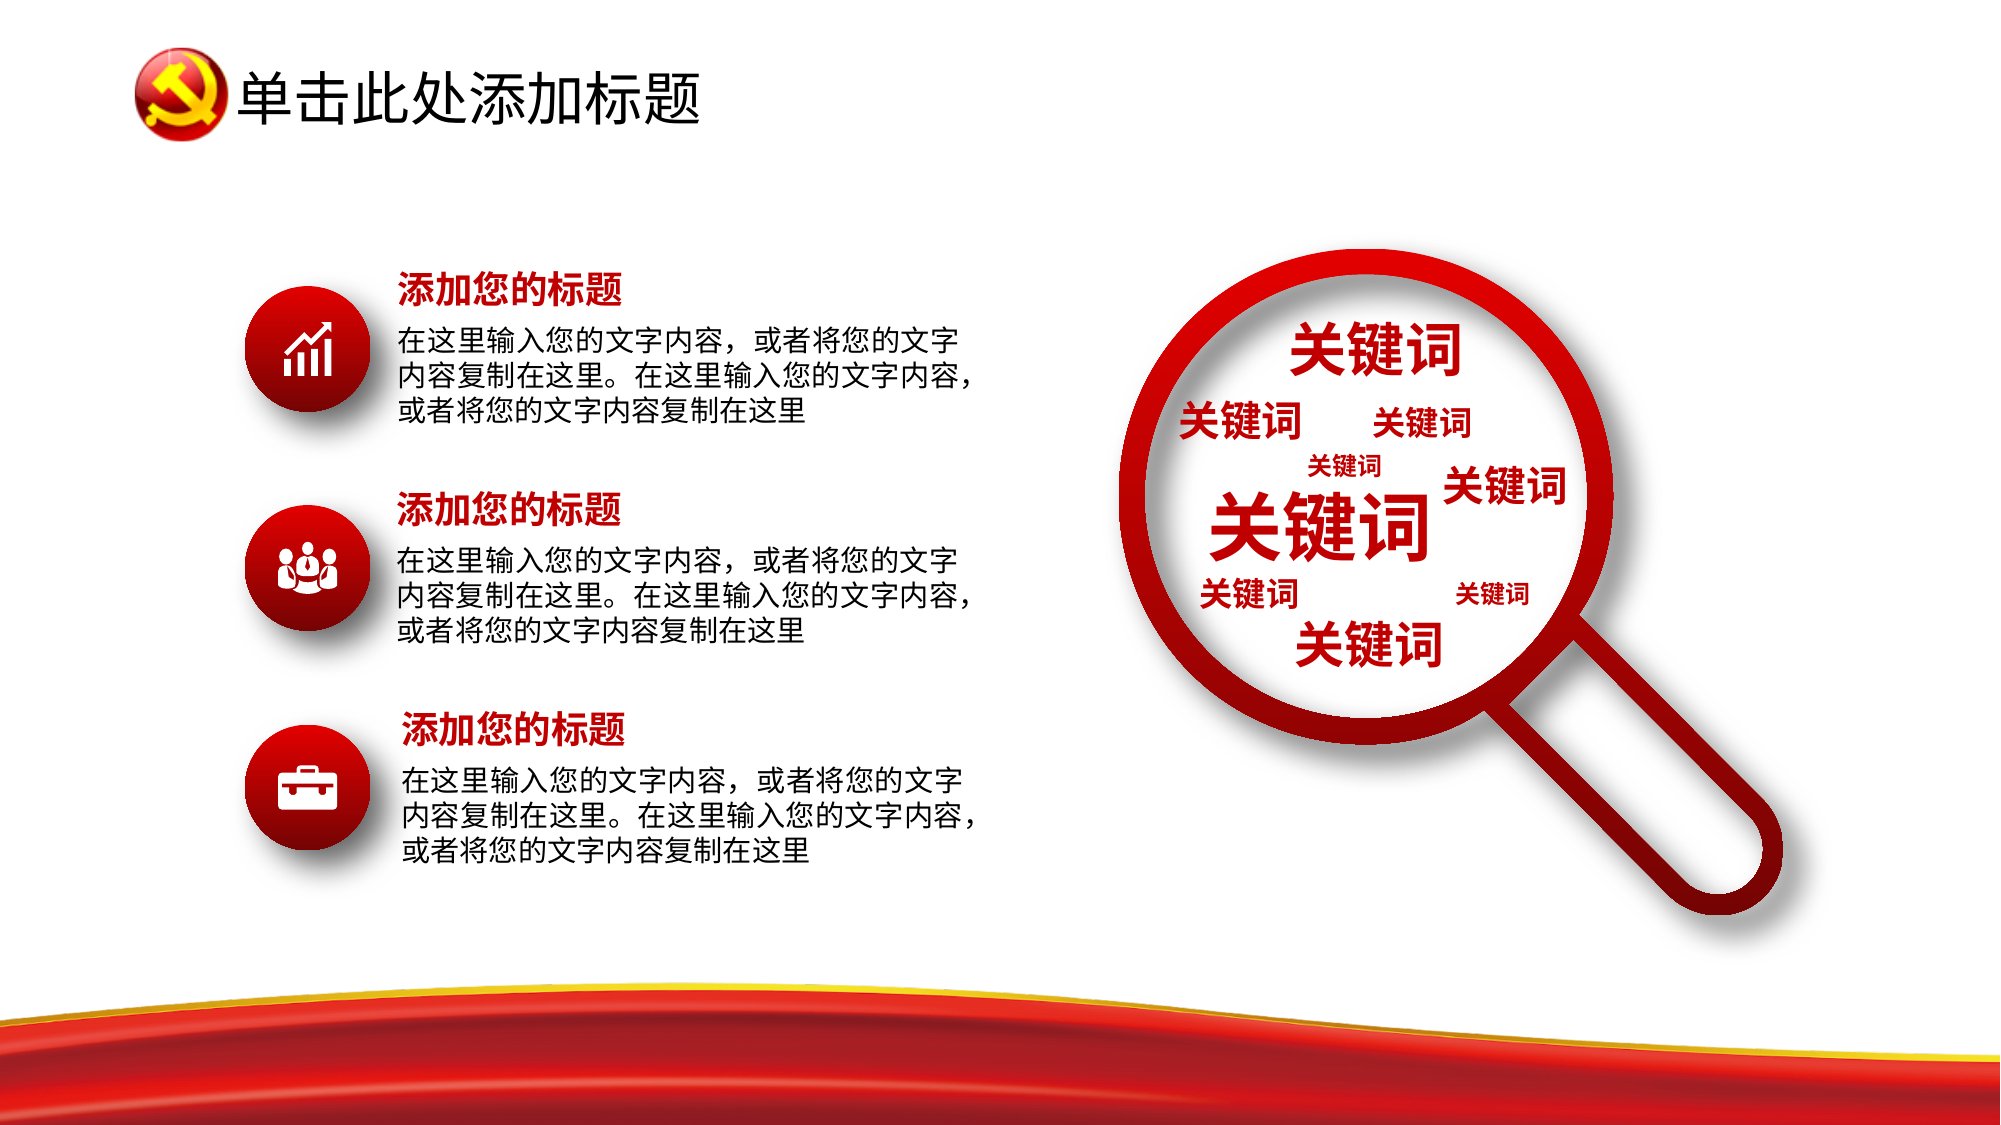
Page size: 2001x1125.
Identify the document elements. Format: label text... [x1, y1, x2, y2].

text_box 关键词 [1279, 443, 1411, 489]
text_box [324, 338, 332, 376]
text_box 添加您的标题 [381, 478, 748, 539]
text_box [1117, 247, 1785, 900]
text_box [243, 723, 372, 852]
text_box 在这里输入您的文字内容，或者将您的文字内容复制在这里。在这里输入您的文字内容，或者将您的文字内容复制在这里 [386, 754, 979, 875]
text_box 在这里输入您的文字内容，或者将您的文字内容复制在这里。在这里输入您的文字内容，或者将您的文字内容复制在这里 [381, 534, 975, 655]
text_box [278, 541, 338, 594]
text_box 关键词 [1272, 606, 1468, 681]
text_box [297, 352, 305, 376]
text_box 关键词 [1258, 306, 1494, 391]
text_box 在这里输入您的文字内容，或者将您的文字内容复制在这里。在这里输入您的文字内容，或者将您的文字内容复制在这里 [383, 314, 976, 435]
text_box [311, 348, 318, 376]
text_box 关键词 [1176, 473, 1464, 578]
text_box 关键词 [1427, 570, 1560, 616]
text_box 关键词 [1351, 394, 1494, 450]
text_box [243, 285, 372, 413]
text_box [284, 322, 332, 356]
text_box 关键词 [1158, 387, 1324, 453]
text_box 添加您的标题 [386, 698, 753, 759]
picture [0, 900, 2000, 1125]
text_box 关键词 [1178, 565, 1321, 621]
picture [88, 26, 281, 174]
text_box [284, 358, 291, 376]
text_box 添加您的标题 [383, 258, 750, 319]
text_box 关键词 [1422, 452, 1589, 518]
text_box [243, 504, 372, 632]
text_box 单击此处添加标题 [281, 52, 722, 143]
text_box [278, 765, 338, 810]
